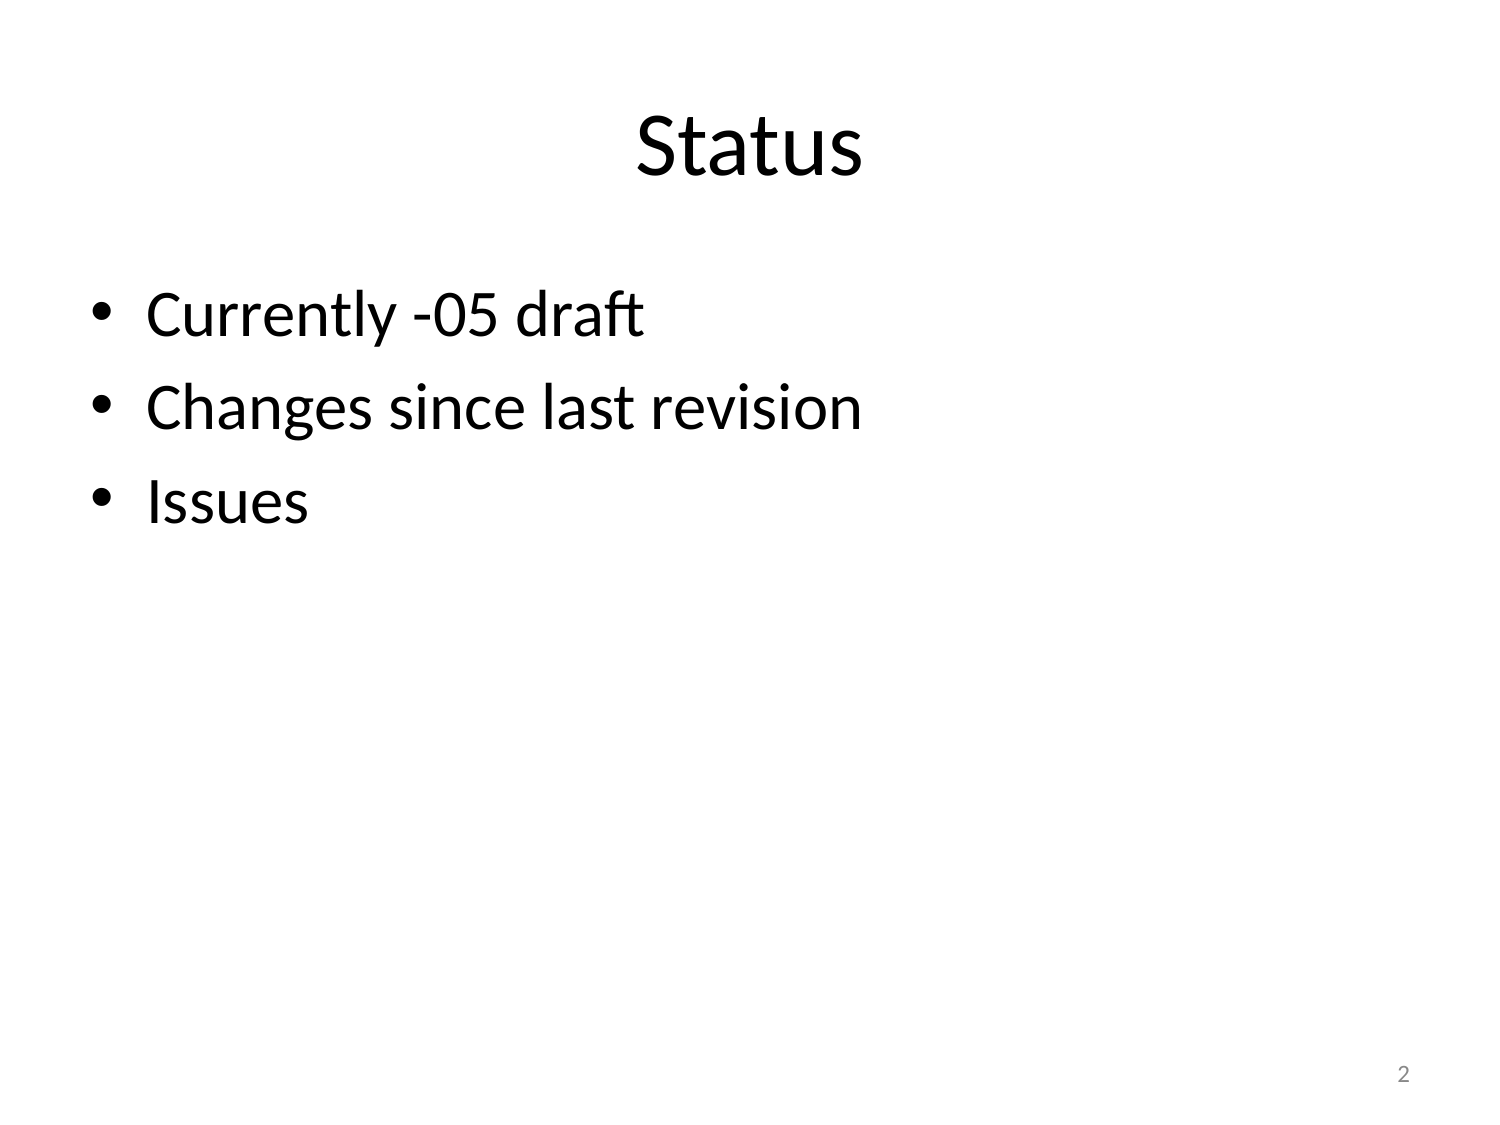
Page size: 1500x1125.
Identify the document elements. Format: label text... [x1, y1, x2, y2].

title Status [75, 45, 1425, 233]
list Currently -05 draft Changes since last revision Issues [75, 262, 1425, 1005]
slide_number 2 [1074, 1042, 1425, 1103]
